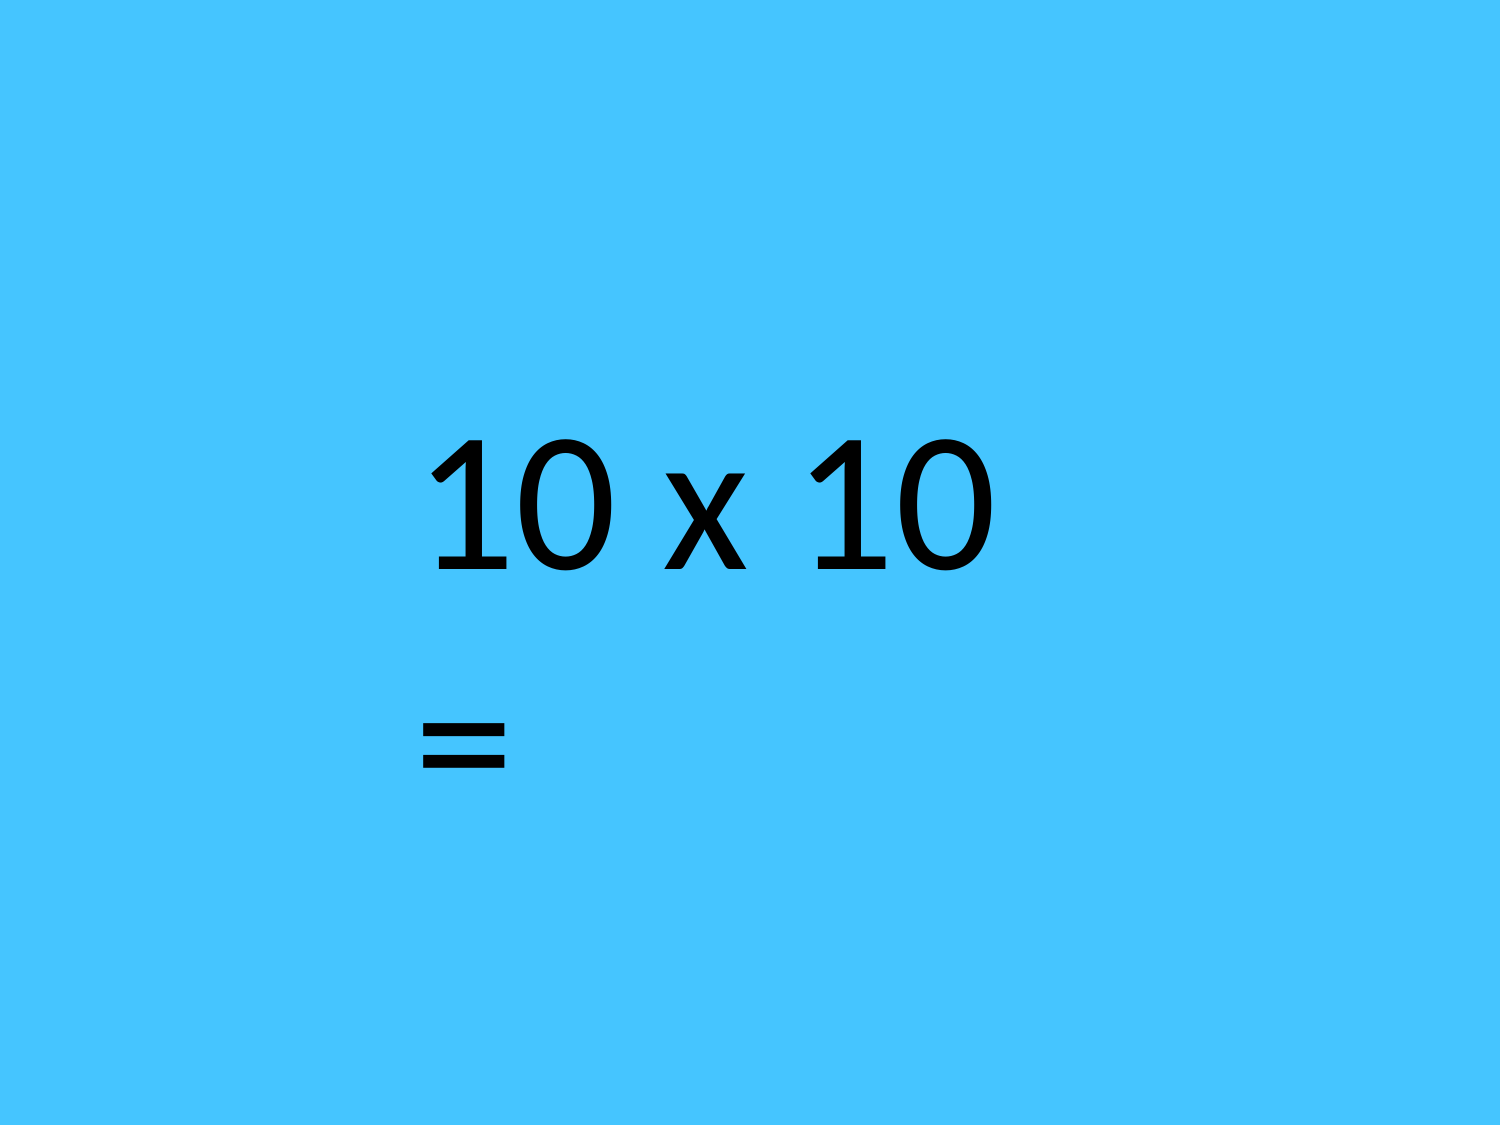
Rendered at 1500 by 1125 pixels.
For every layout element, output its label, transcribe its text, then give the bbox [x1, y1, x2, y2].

text_box 10 x 10 = [399, 362, 1063, 858]
